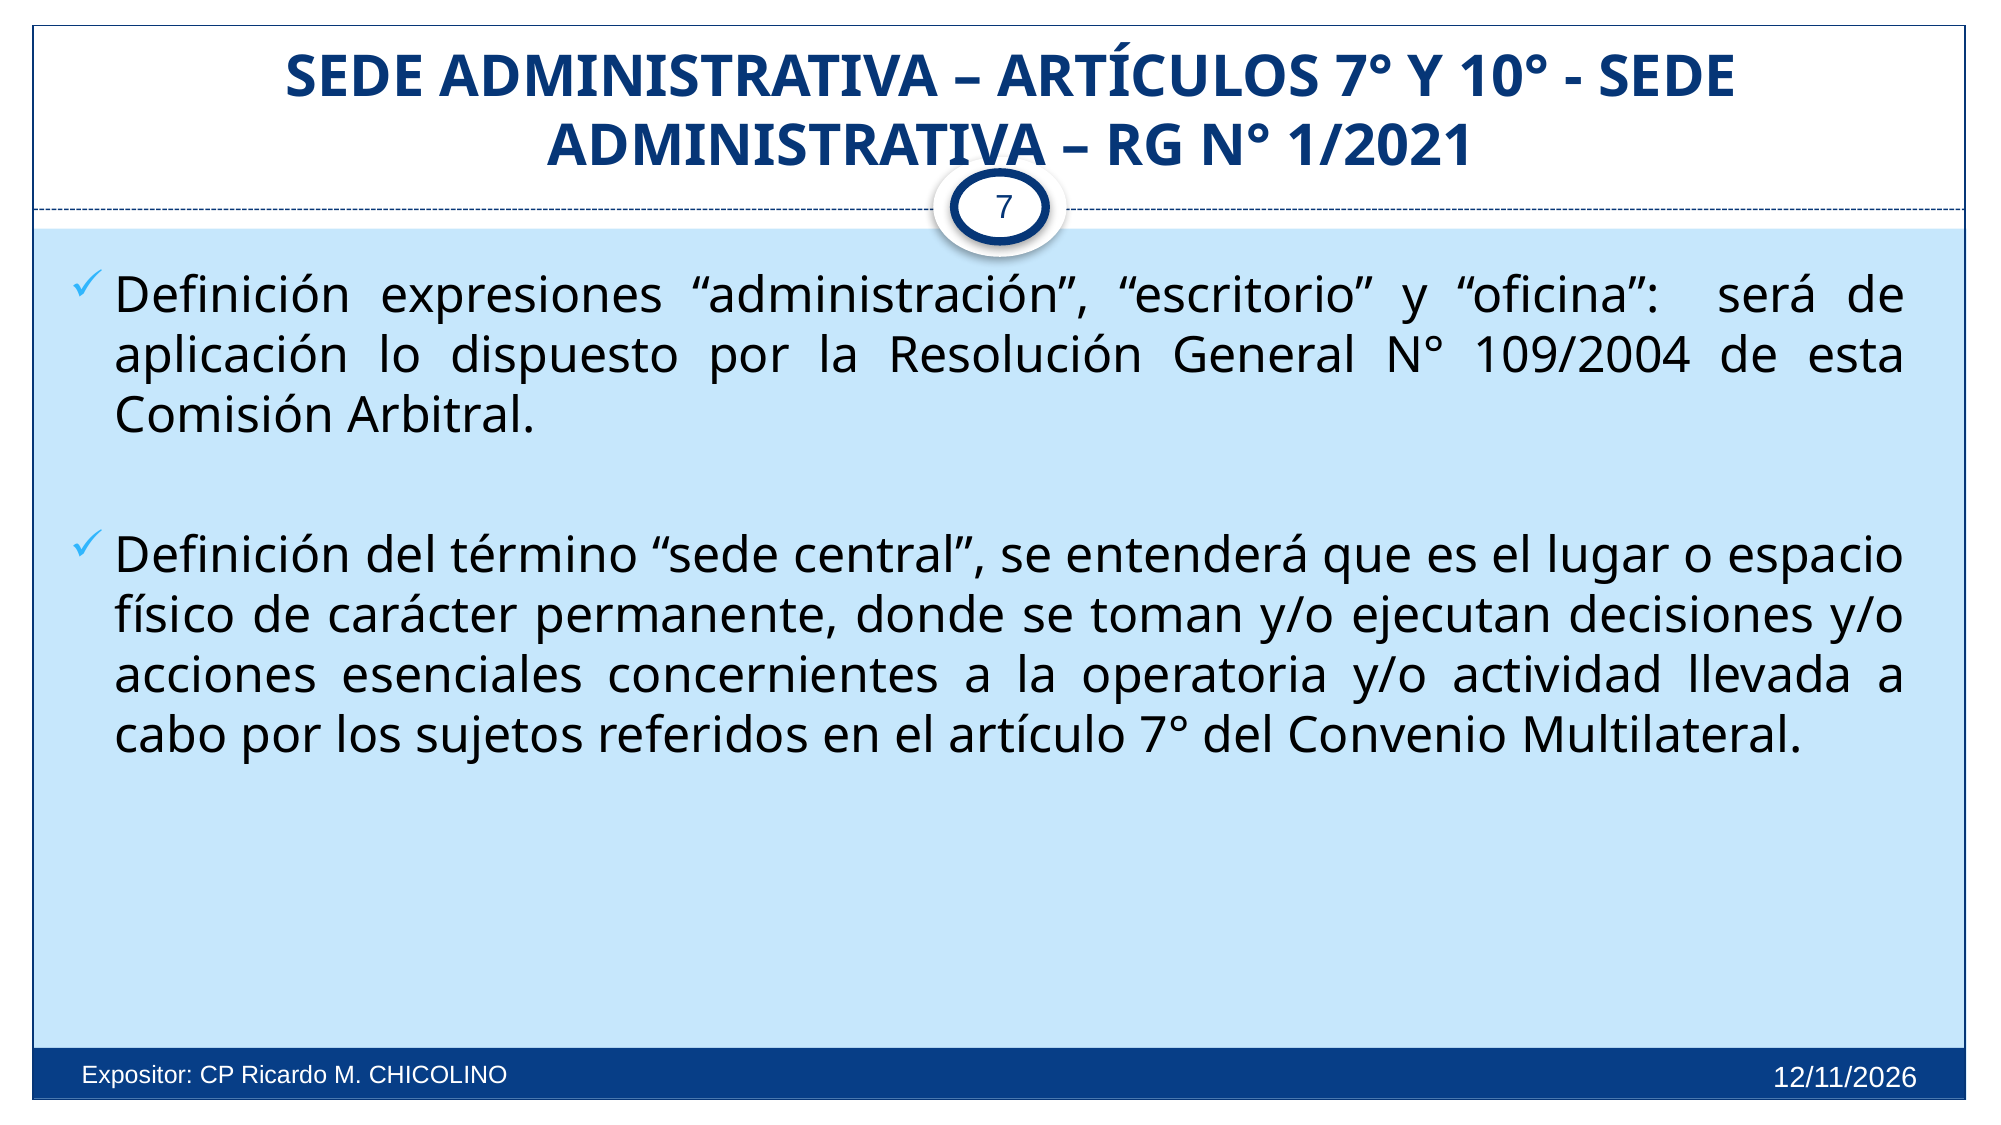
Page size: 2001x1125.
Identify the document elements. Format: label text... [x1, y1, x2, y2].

slide_number 7 [954, 168, 1055, 241]
list Definición expresiones “administración”, “escritorio” y “oficina”: será de aplicación lo dispuesto por la Resolución General N° 109/2004 de esta Comisión Arbitral. Definición del término “sede central”, se entenderá que es el lugar o espacio físico de carácter permanente, donde se toman y/o ejecutan decisiones y/o acciones esenciales concernientes a la operatoria y/o actividad llevada a cabo por los sujetos referidos en el artículo 7° del Convenio Multilateral. [55, 255, 1922, 1005]
footer Expositor: CP Ricardo M. CHICOLINO [66, 1051, 850, 1112]
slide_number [1266, 1050, 1933, 1111]
title SEDE ADMINISTRATIVA – ARTÍCULOS 7° Y 10° - SEDE ADMINISTRATIVA – RG N° 1/2021 [90, 30, 1934, 185]
